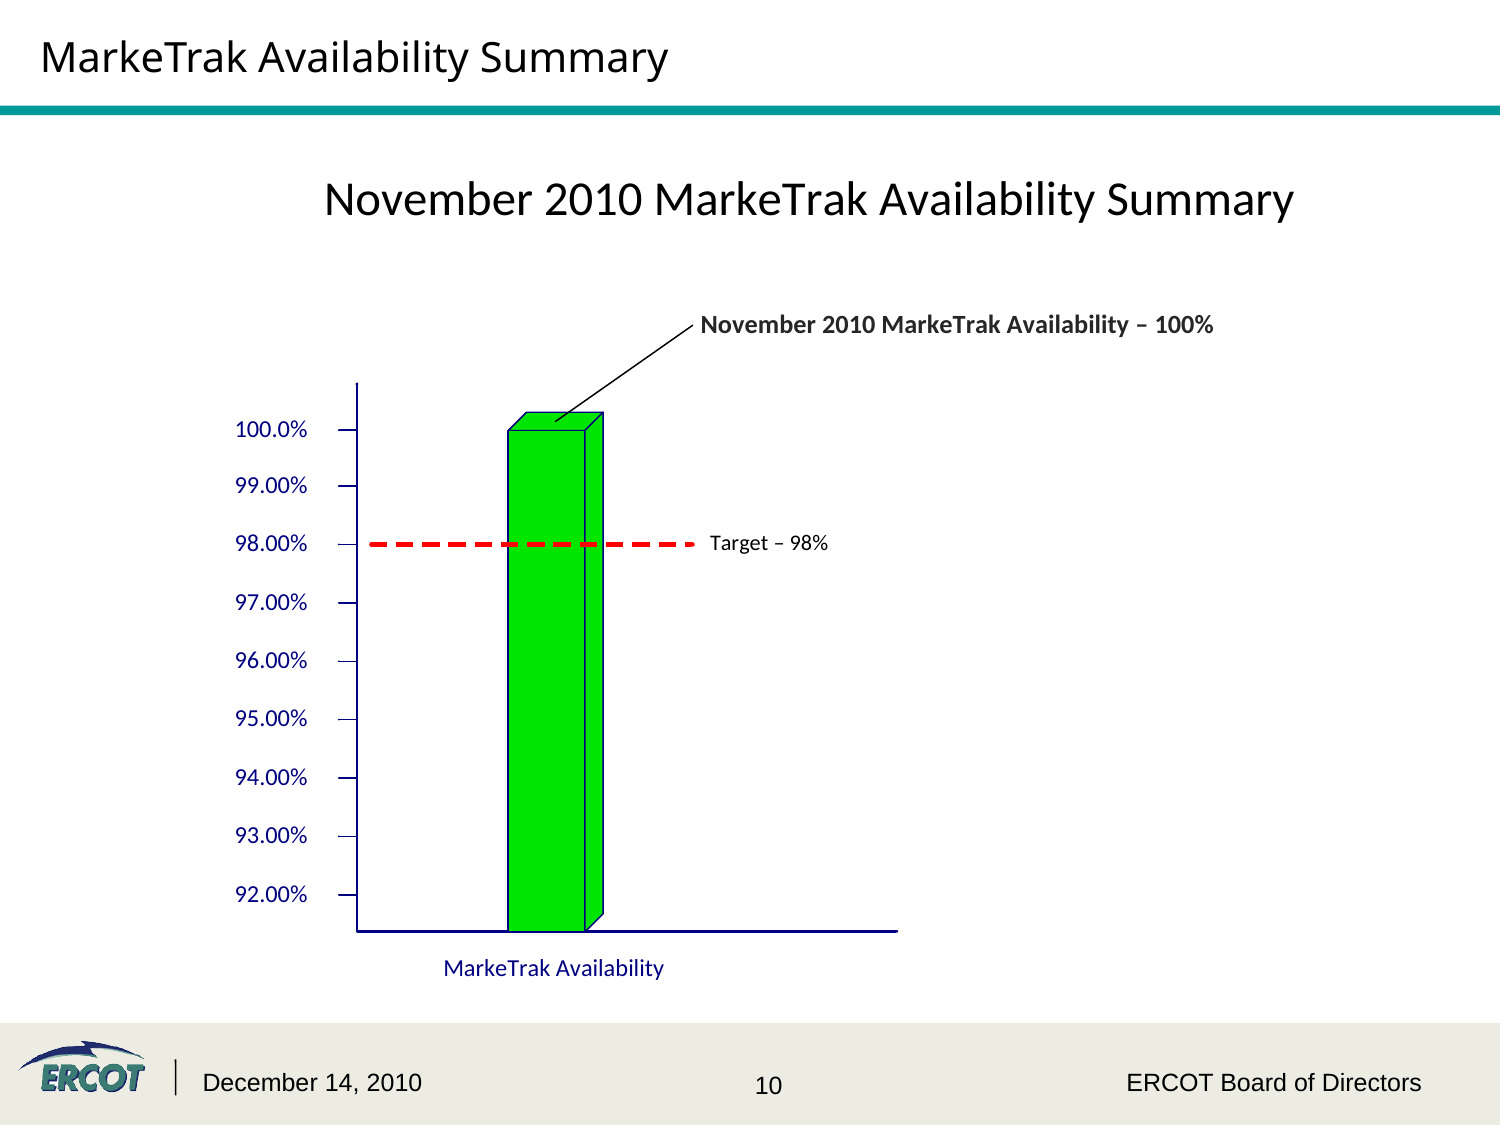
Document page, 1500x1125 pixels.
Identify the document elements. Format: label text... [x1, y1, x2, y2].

picture [10, 1031, 151, 1111]
title MarkeTrak Availability Summary [24, 0, 1451, 113]
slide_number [187, 1059, 538, 1125]
picture [232, 162, 1298, 987]
footer ERCOT Board of Directors [1024, 1059, 1438, 1125]
